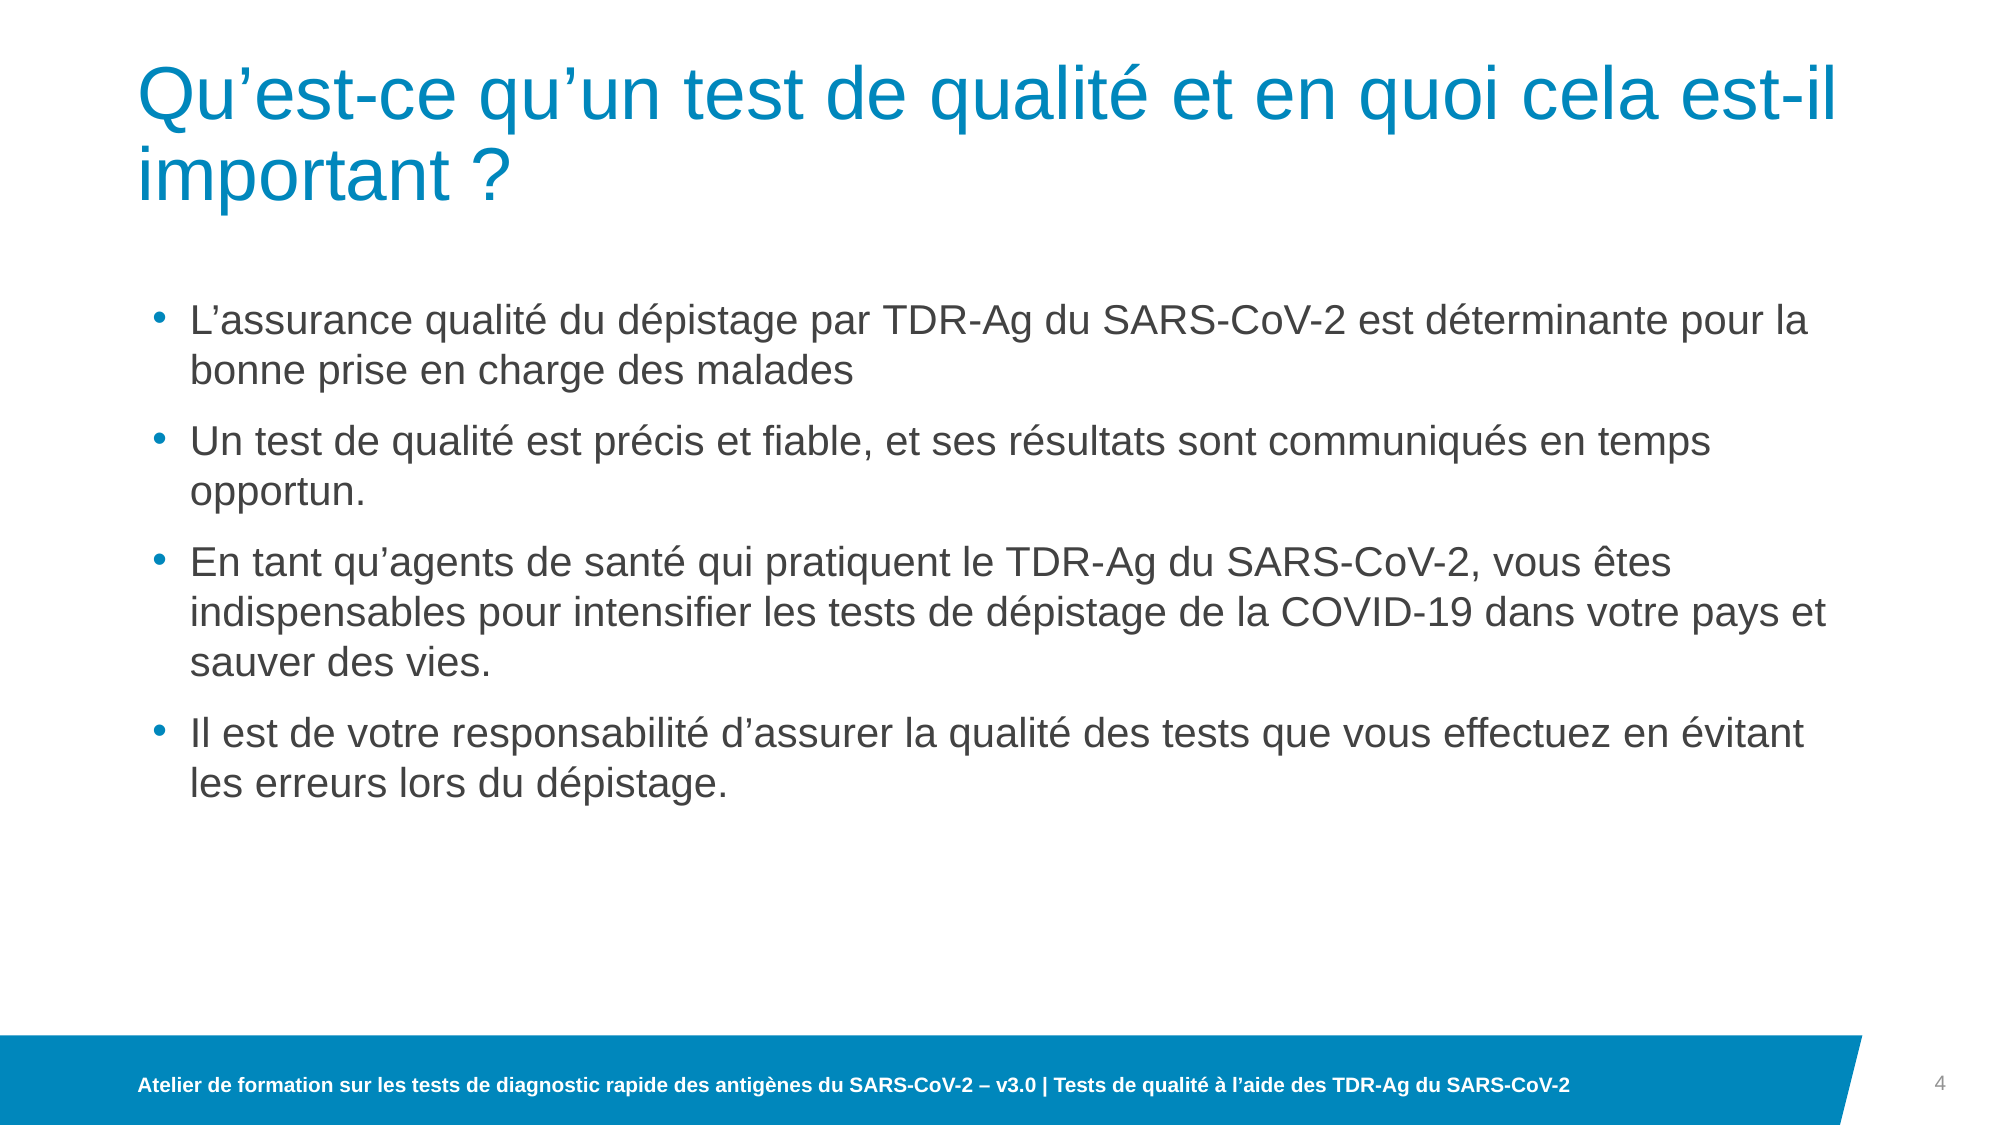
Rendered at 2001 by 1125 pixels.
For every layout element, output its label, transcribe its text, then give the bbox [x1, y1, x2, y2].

title Qu’est-ce qu’un test de qualité et en quoi cela est-il important ? [137, 62, 1863, 217]
footer Atelier de formation sur les tests de diagnostic rapide des antigènes du SARS-CoV-2 – v3.0 | Tests de qualité à l’aide des TDR-Ag du SARS-CoV-2 [137, 1042, 1734, 1125]
slide_number 4 [1862, 1035, 1947, 1125]
list L’assurance qualité du dépistage par TDR-Ag du SARS-CoV-2 est déterminante pour la bonne prise en charge des malades Un test de qualité est précis et fiable, et ses résultats sont communiqués en temps opportun. En tant qu’agents de santé qui pratiquent le TDR-Ag du SARS-CoV-2, vous êtes indispensables pour intensifier les tests de dépistage de la COVID-19 dans votre pays et sauver des vies. Il est de votre responsabilité d’assurer la qualité des tests que vous effectuez en évitant les erreurs lors du dépistage. [137, 284, 1863, 1014]
